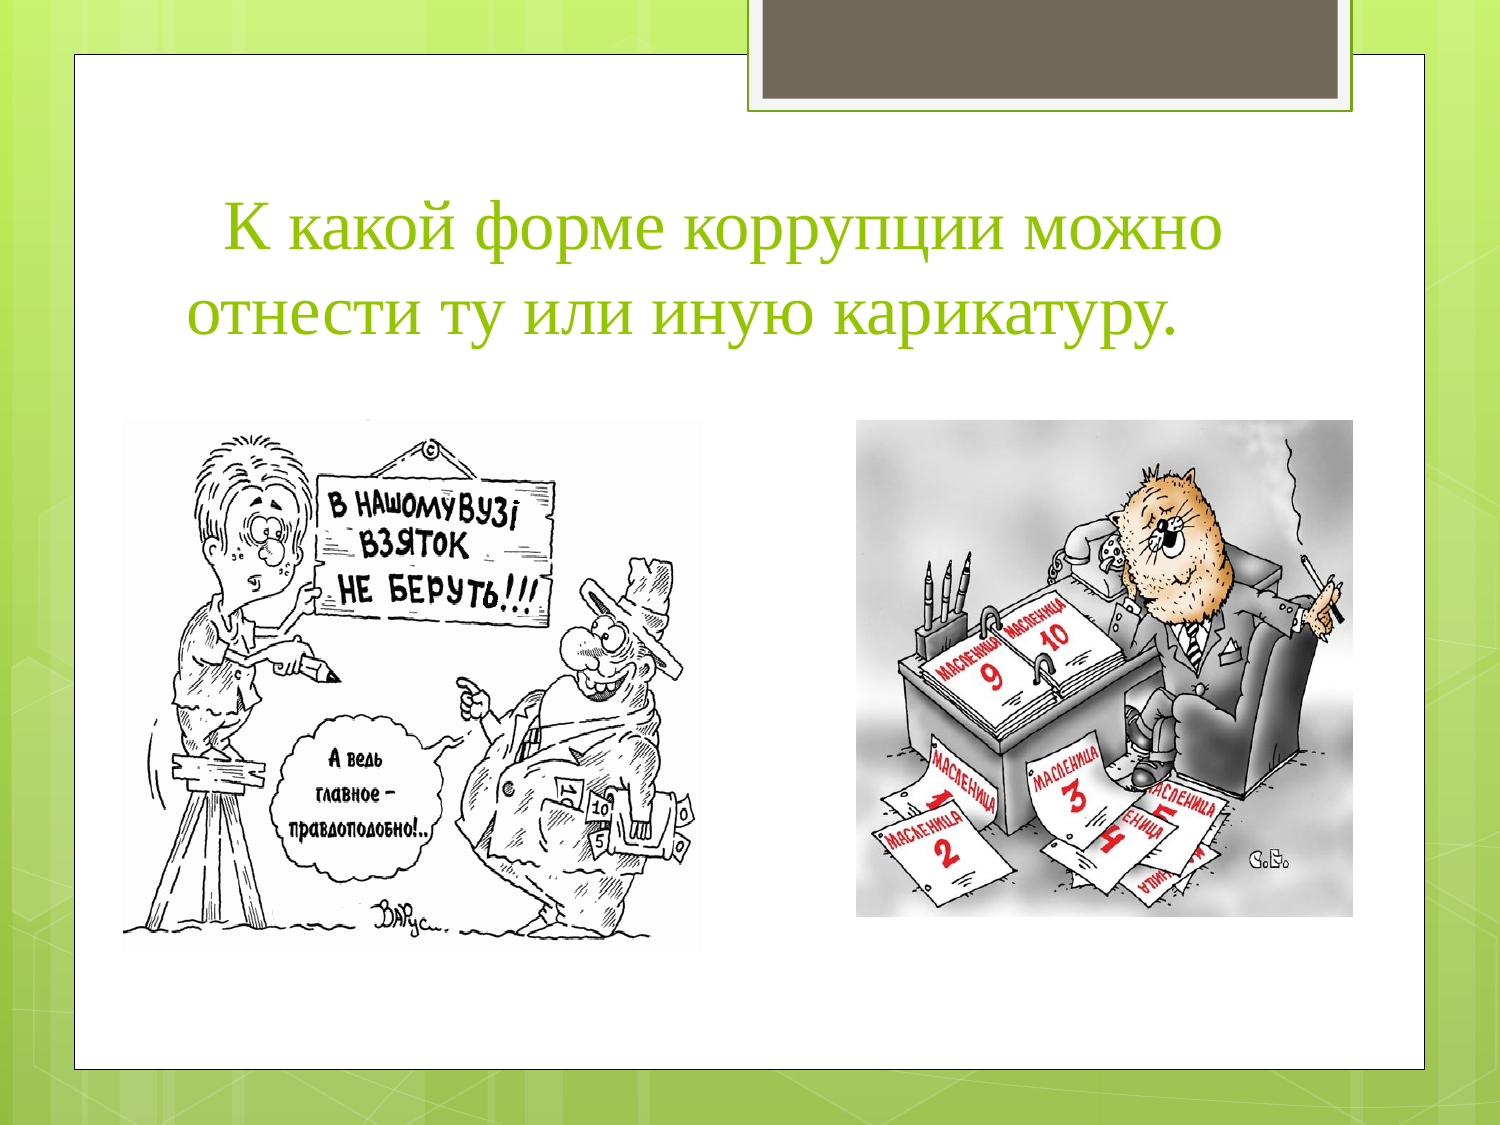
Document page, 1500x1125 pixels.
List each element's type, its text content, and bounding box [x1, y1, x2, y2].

title К какой форме коррупции можно отнести ту или иную карикатуру. [171, 168, 1324, 357]
picture [123, 420, 703, 953]
picture [856, 420, 1353, 918]
